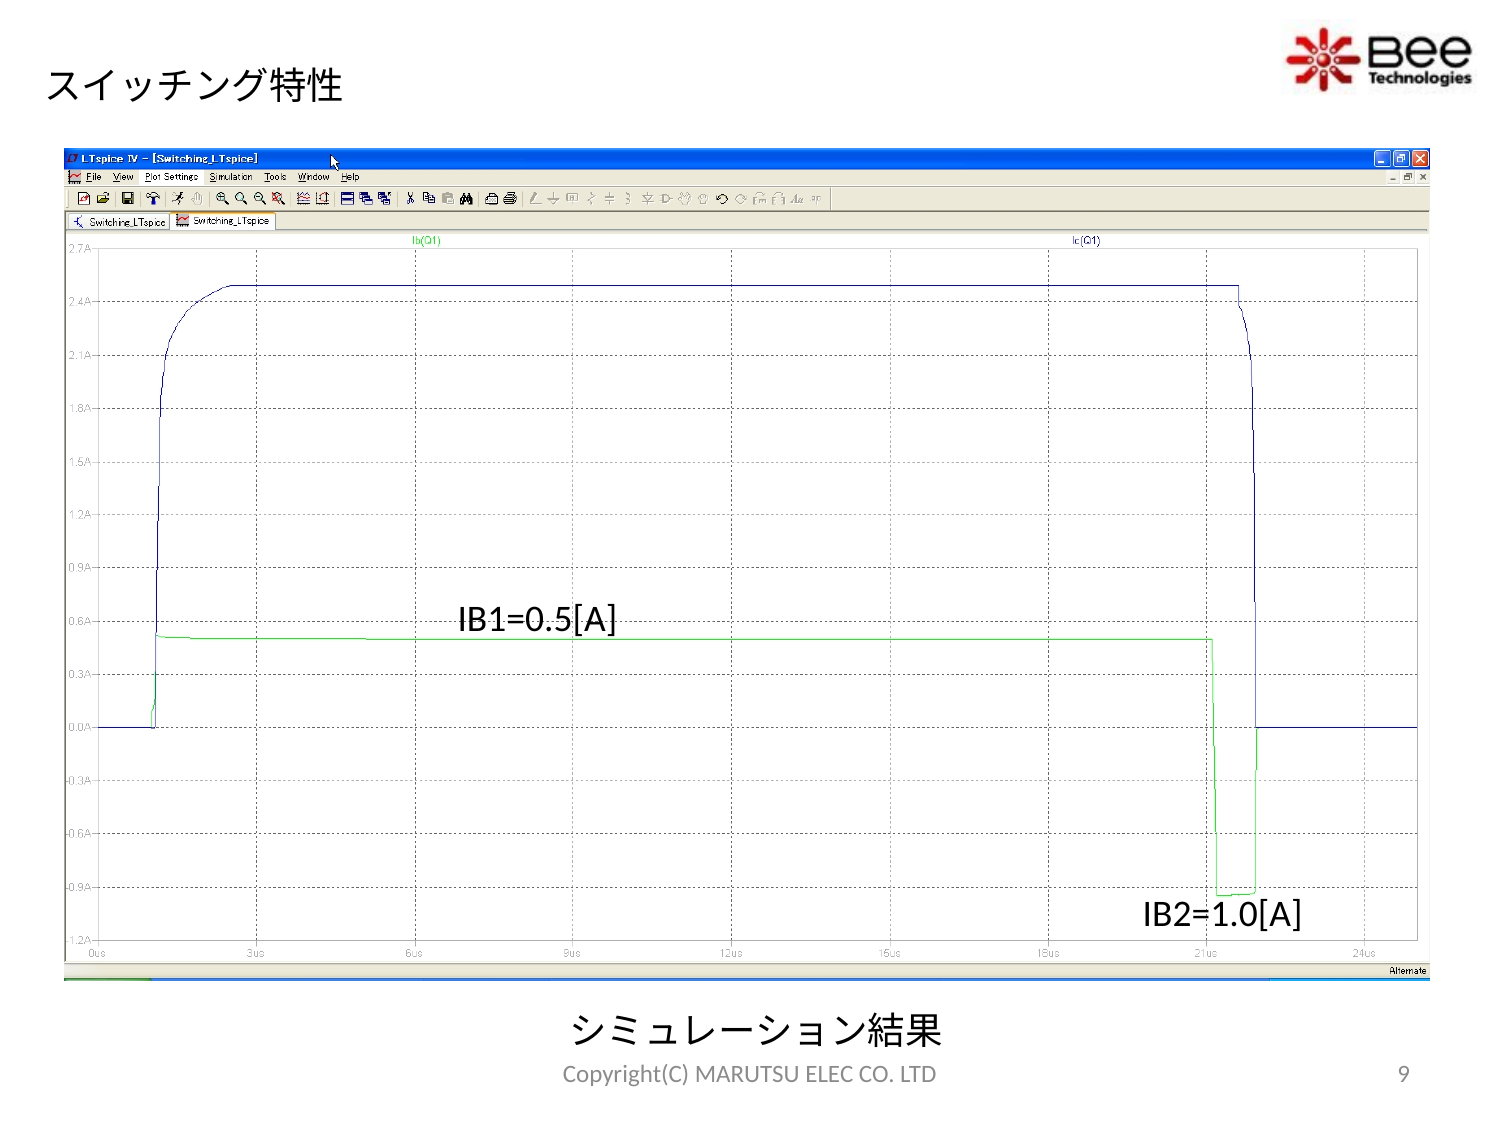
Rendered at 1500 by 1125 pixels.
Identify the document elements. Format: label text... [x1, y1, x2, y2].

picture [1281, 18, 1478, 101]
picture [64, 148, 1430, 981]
text_box シミュレーション結果 [537, 999, 975, 1042]
footer Copyright(C) MARUTSU ELEC CO. LTD [512, 1042, 988, 1103]
text_box スイッチング特性 [29, 54, 621, 115]
slide_number 9 [1074, 1042, 1425, 1103]
